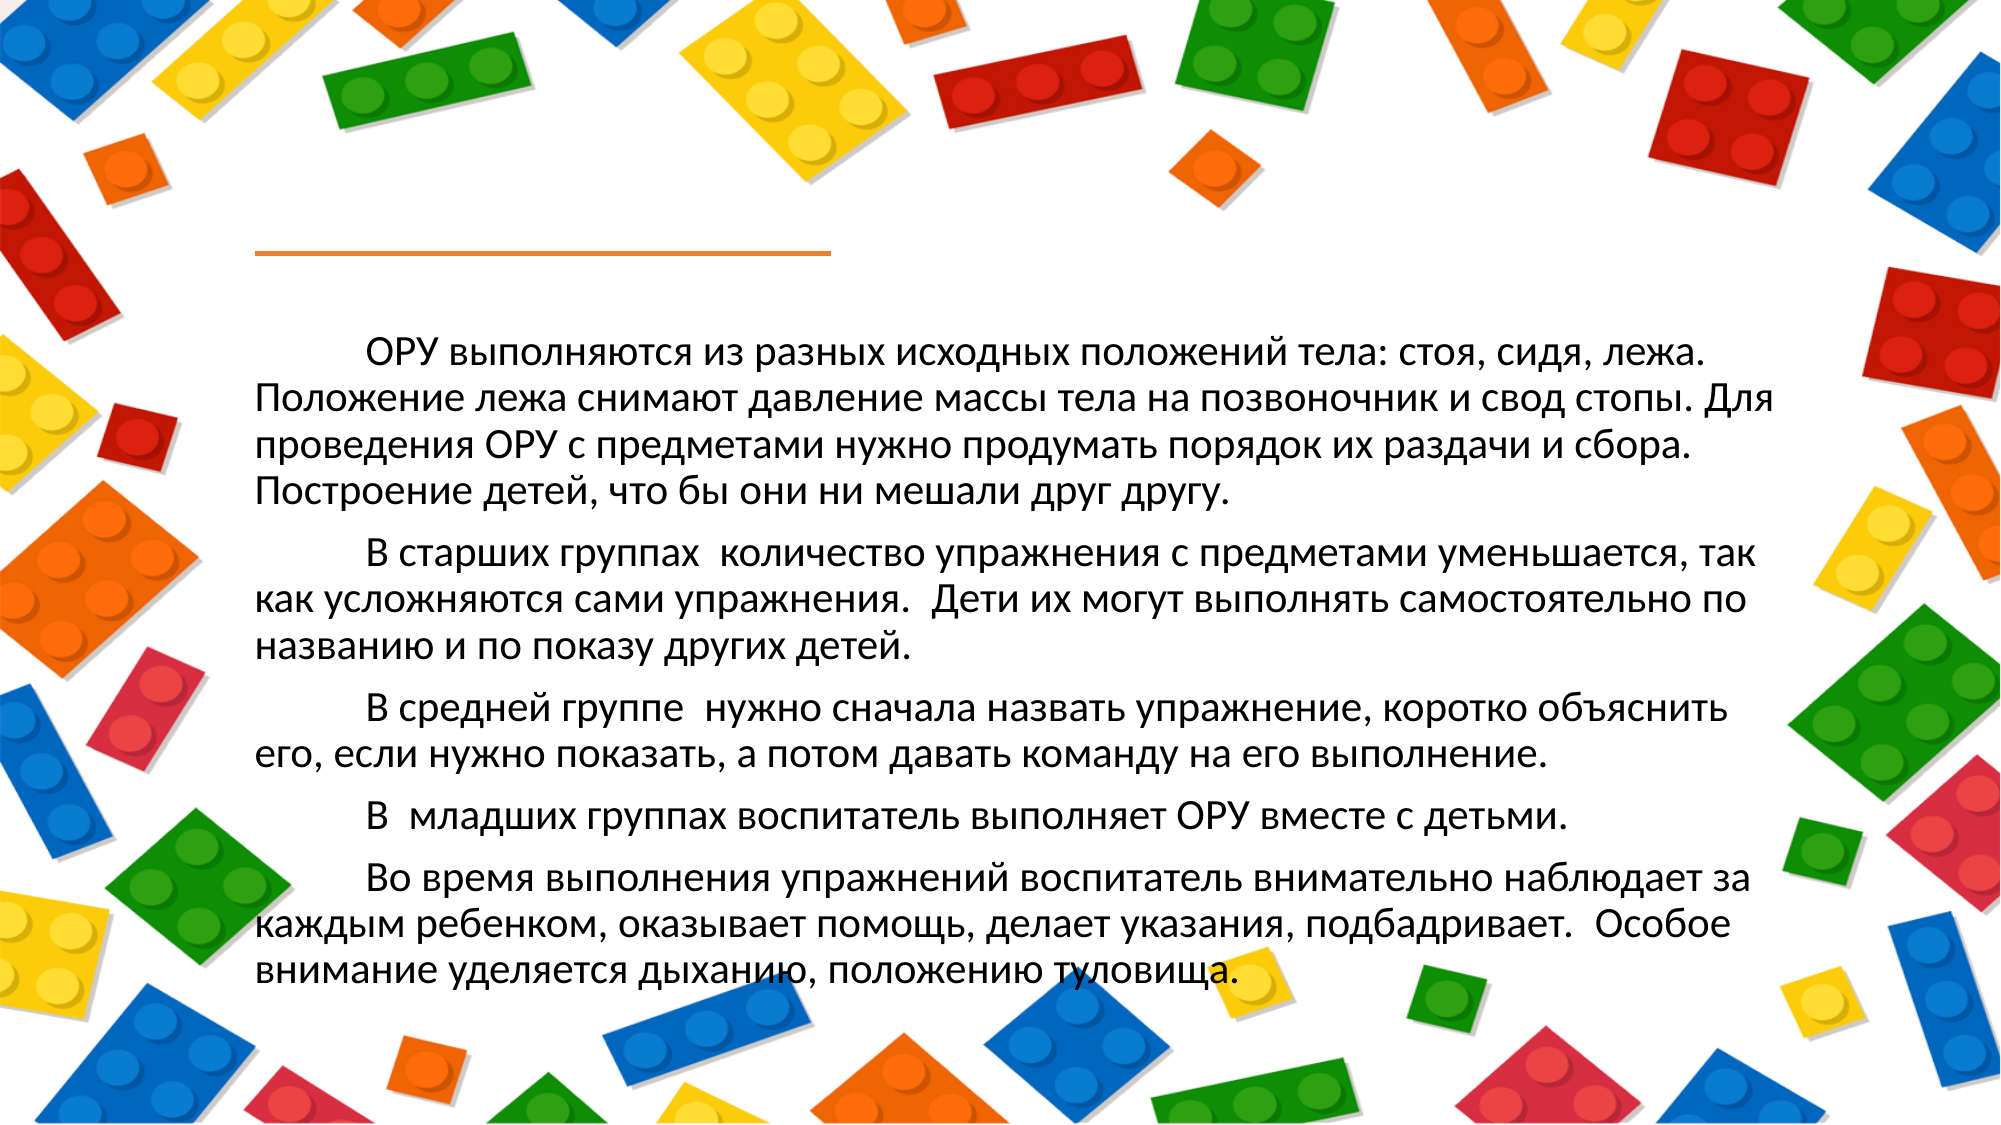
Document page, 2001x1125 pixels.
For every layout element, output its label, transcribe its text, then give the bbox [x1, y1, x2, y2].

picture [0, 0, 2001, 1125]
list ОРУ выполняются из разных исходных положений тела: стоя, сидя, лежа. Положение лежа снимают давление массы тела на позвоночник и свод стопы. Для проведения ОРУ с предметами нужно продумать порядок их раздачи и сбора. Построение детей, что бы они ни мешали друг другу. В старших группах количество упражнения с предметами уменьшается, так как усложняются сами упражнения. Дети их могут выполнять самостоятельно по названию и по показу других детей. В средней группе нужно сначала назвать упражнение, коротко объяснить его, если нужно показать, а потом давать команду на его выполнение. В младших группах воспитатель выполняет ОРУ вместе с детьми. Во время выполнения упражнений воспитатель внимательно наблюдает за каждым ребенком, оказывает помощь, делает указания, подбадривает. Особое внимание уделяется дыханию, положению туловища. [239, 320, 1812, 1014]
